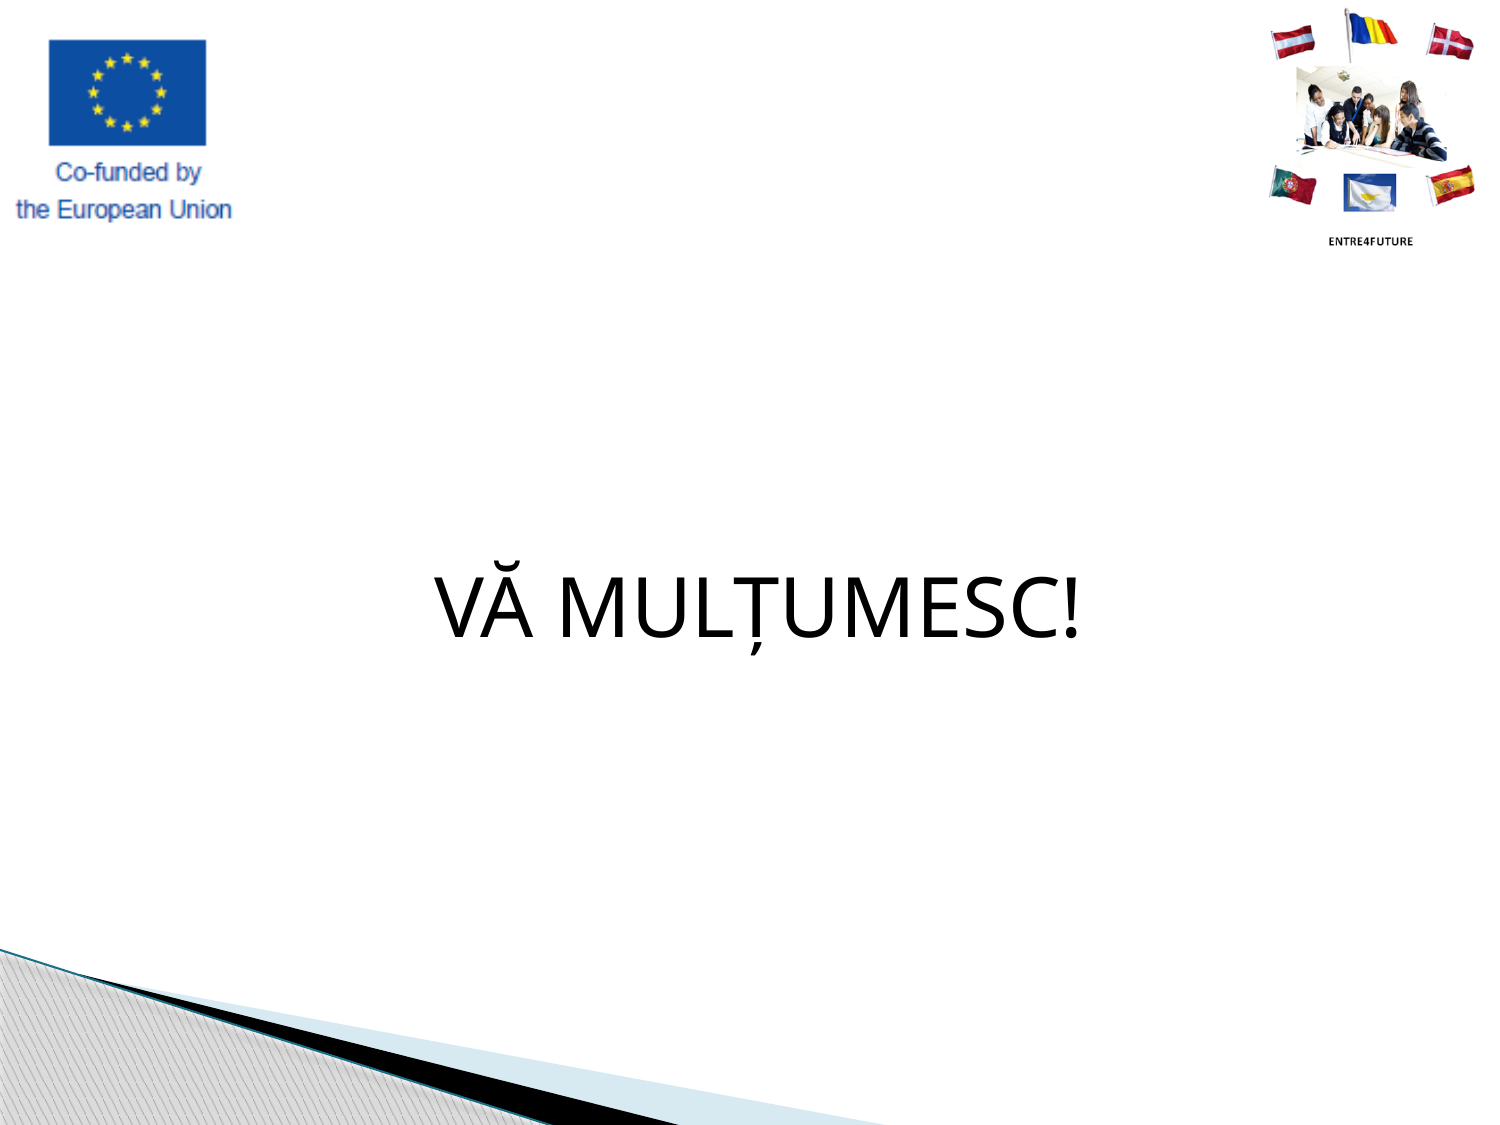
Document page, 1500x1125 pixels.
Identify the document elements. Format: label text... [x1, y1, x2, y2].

list VĂ MULȚUMESC! [75, 243, 1425, 986]
picture [1252, 0, 1500, 270]
picture [0, 0, 253, 251]
